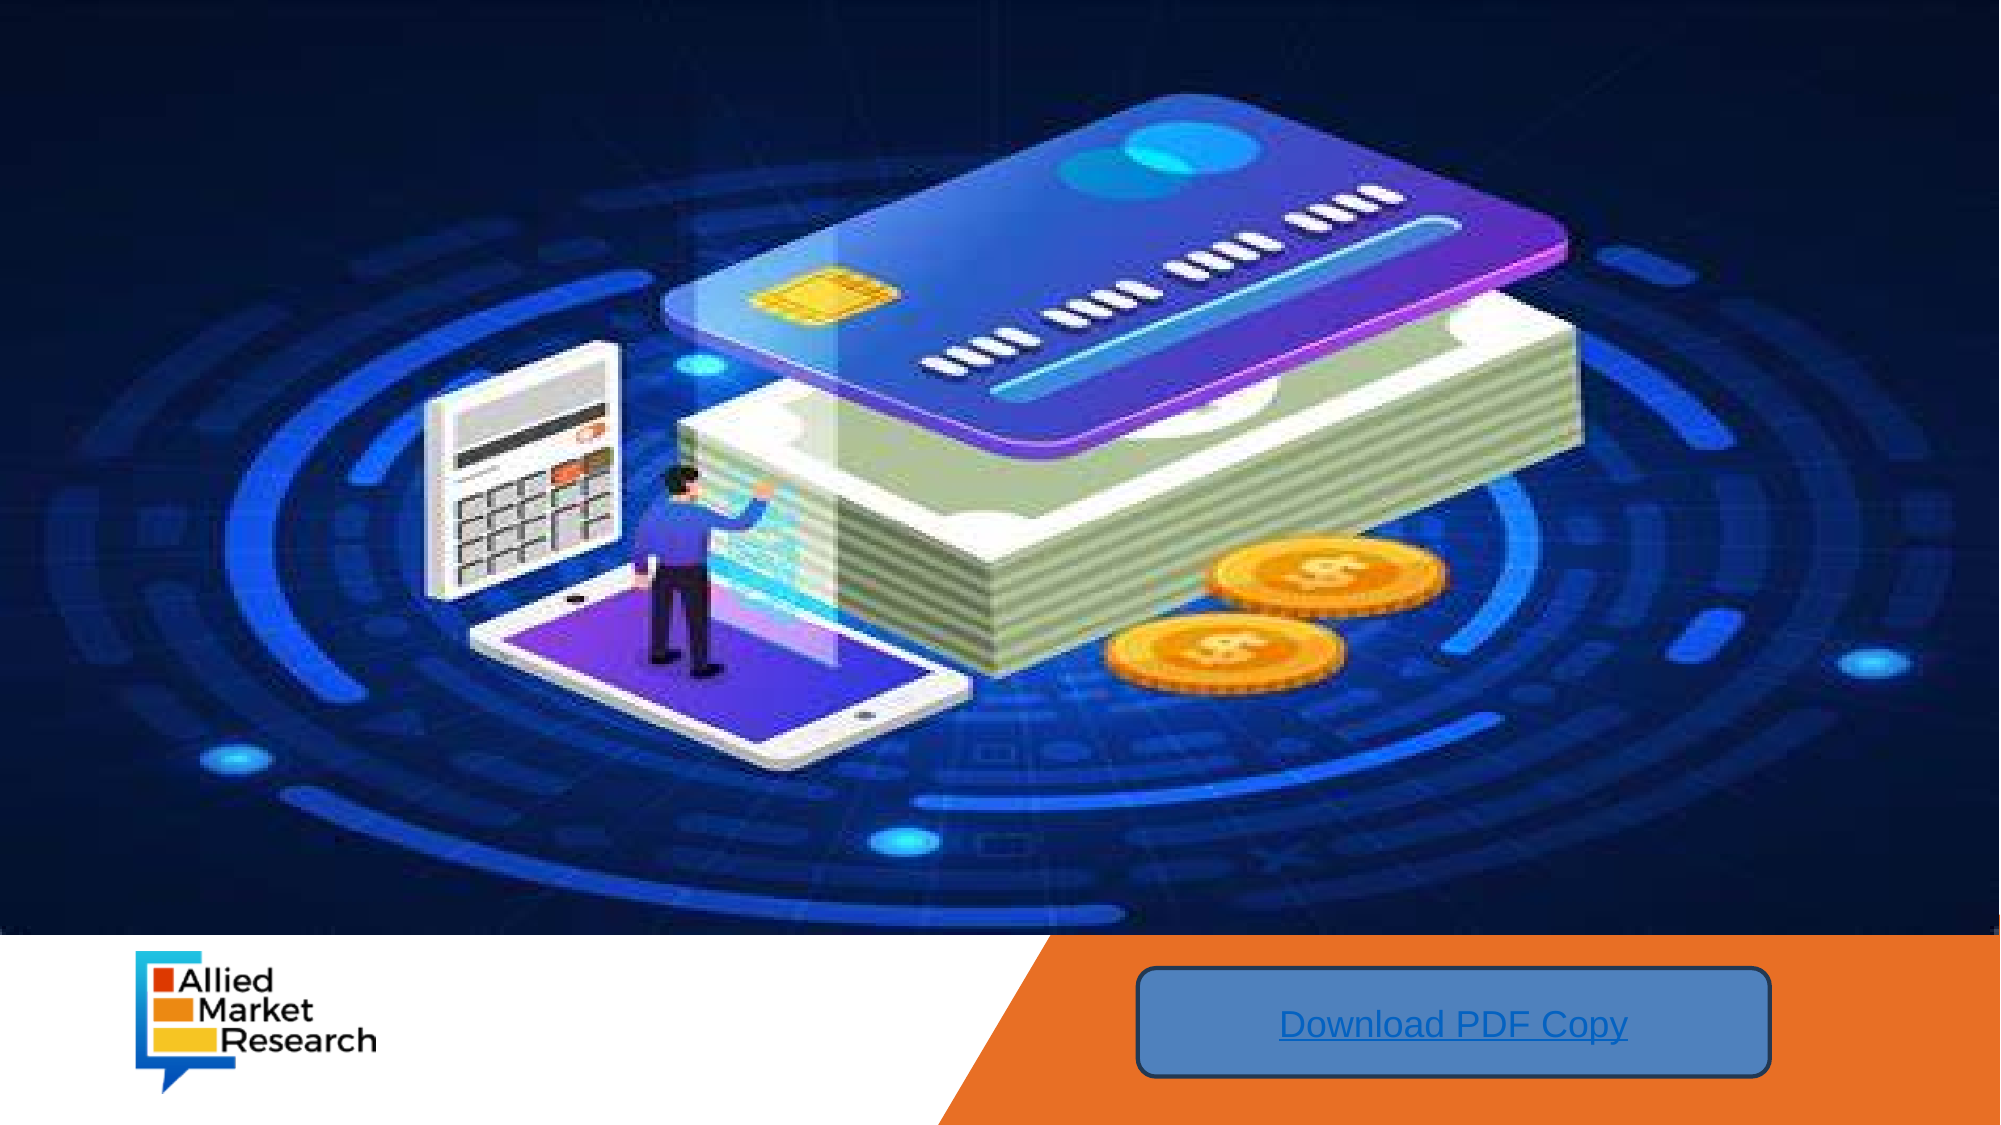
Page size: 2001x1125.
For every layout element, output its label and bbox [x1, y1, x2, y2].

text_box [0, 946, 2000, 1125]
picture [0, 0, 1999, 936]
